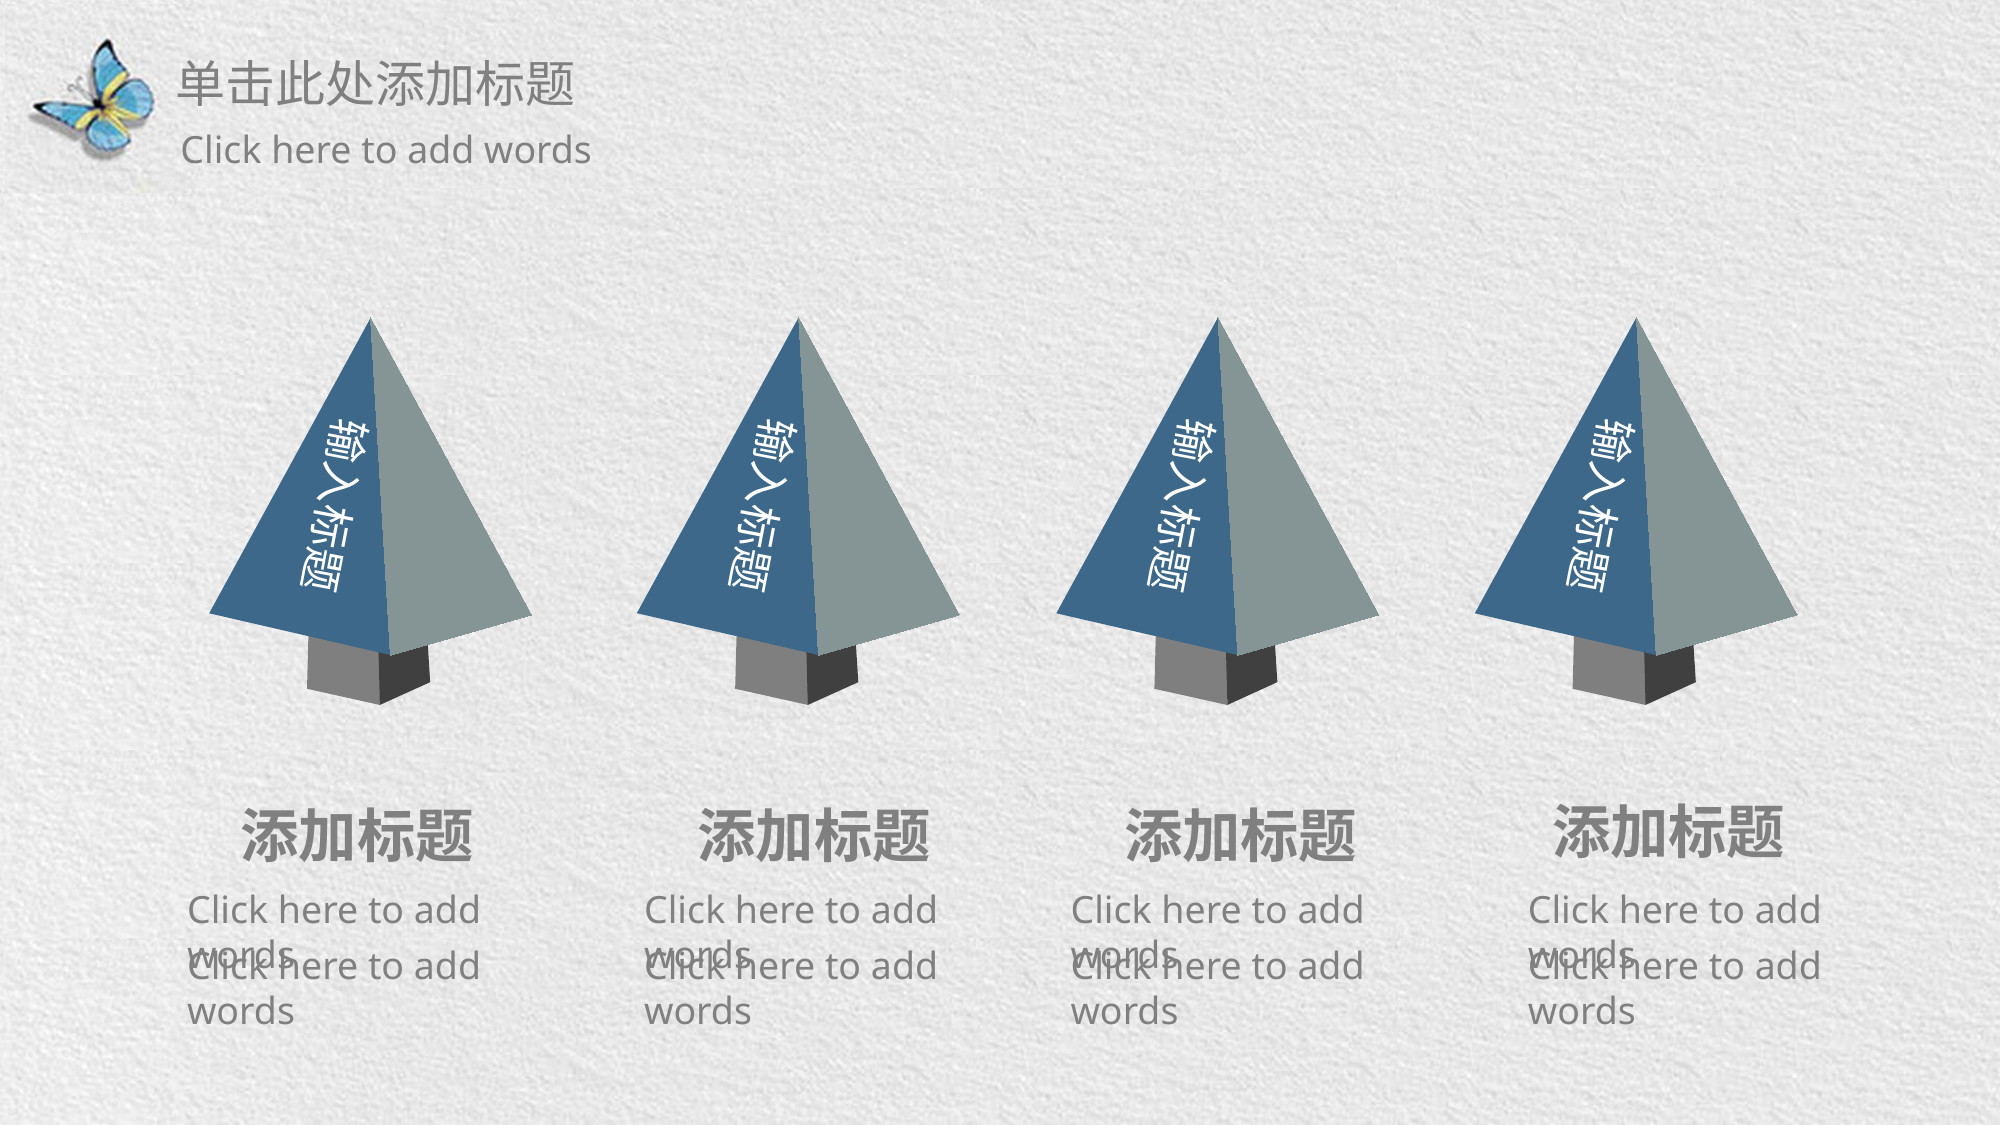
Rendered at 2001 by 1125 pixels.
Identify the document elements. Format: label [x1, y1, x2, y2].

text_box [0, 0, 2000, 1125]
picture [5, 4, 198, 193]
